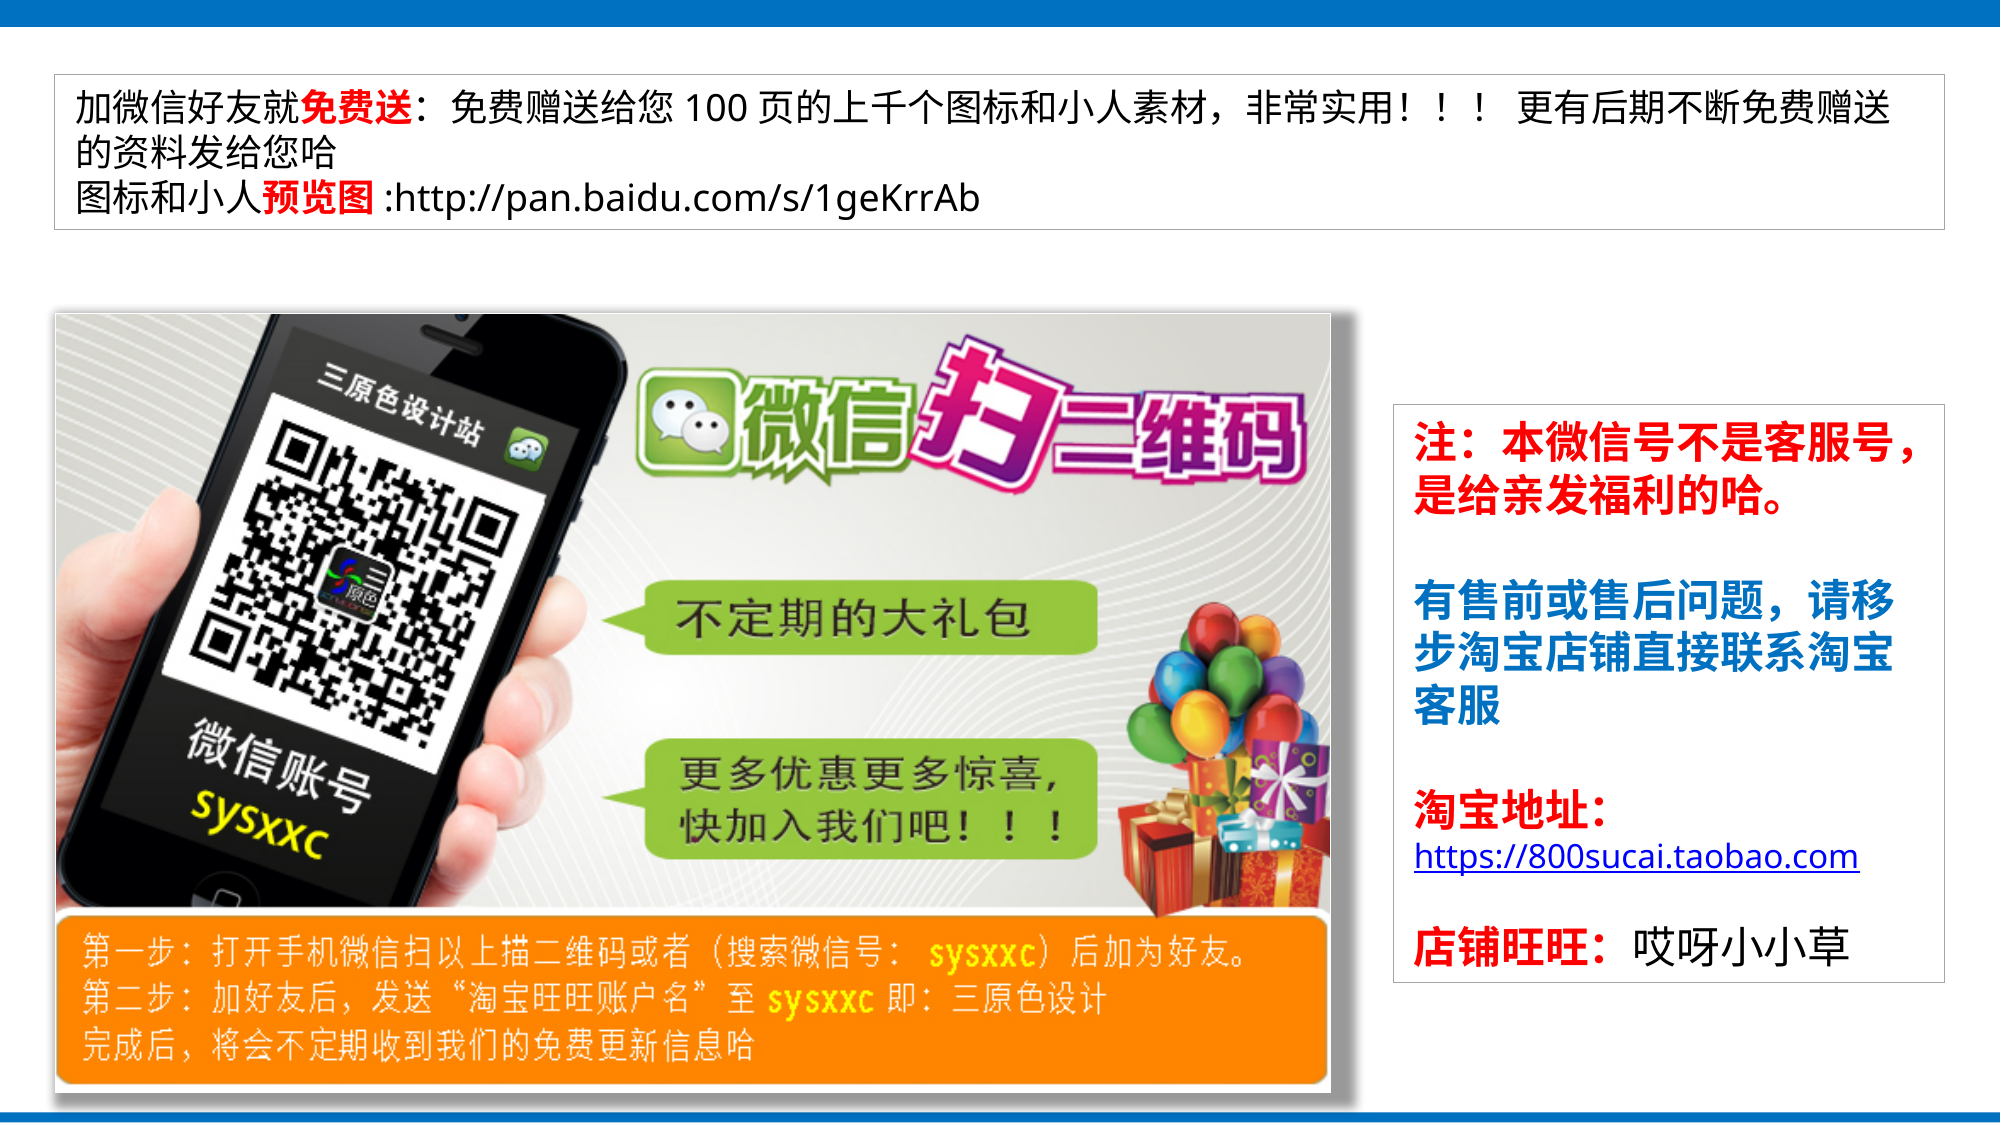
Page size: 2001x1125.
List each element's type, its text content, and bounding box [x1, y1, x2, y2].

picture [54, 312, 1331, 1093]
text_box [0, 1110, 2000, 1124]
text_box 注：本微信号不是客服号，是给亲发福利的哈。 有售前或售后问题，请移步淘宝店铺直接联系淘宝客服 淘宝地址：https://800sucai.taobao.com 店铺旺旺：哎呀小小草 [1393, 404, 1945, 983]
text_box 加微信好友就免费送：免费赠送给您100页的上千个图标和小人素材，非常实用！！！ 更有后期不断免费赠送的资料发给您哈 图标和小人预览图:http://pan.baidu.com/s/1geKrrAb [54, 74, 1945, 230]
text_box [0, 0, 2000, 29]
